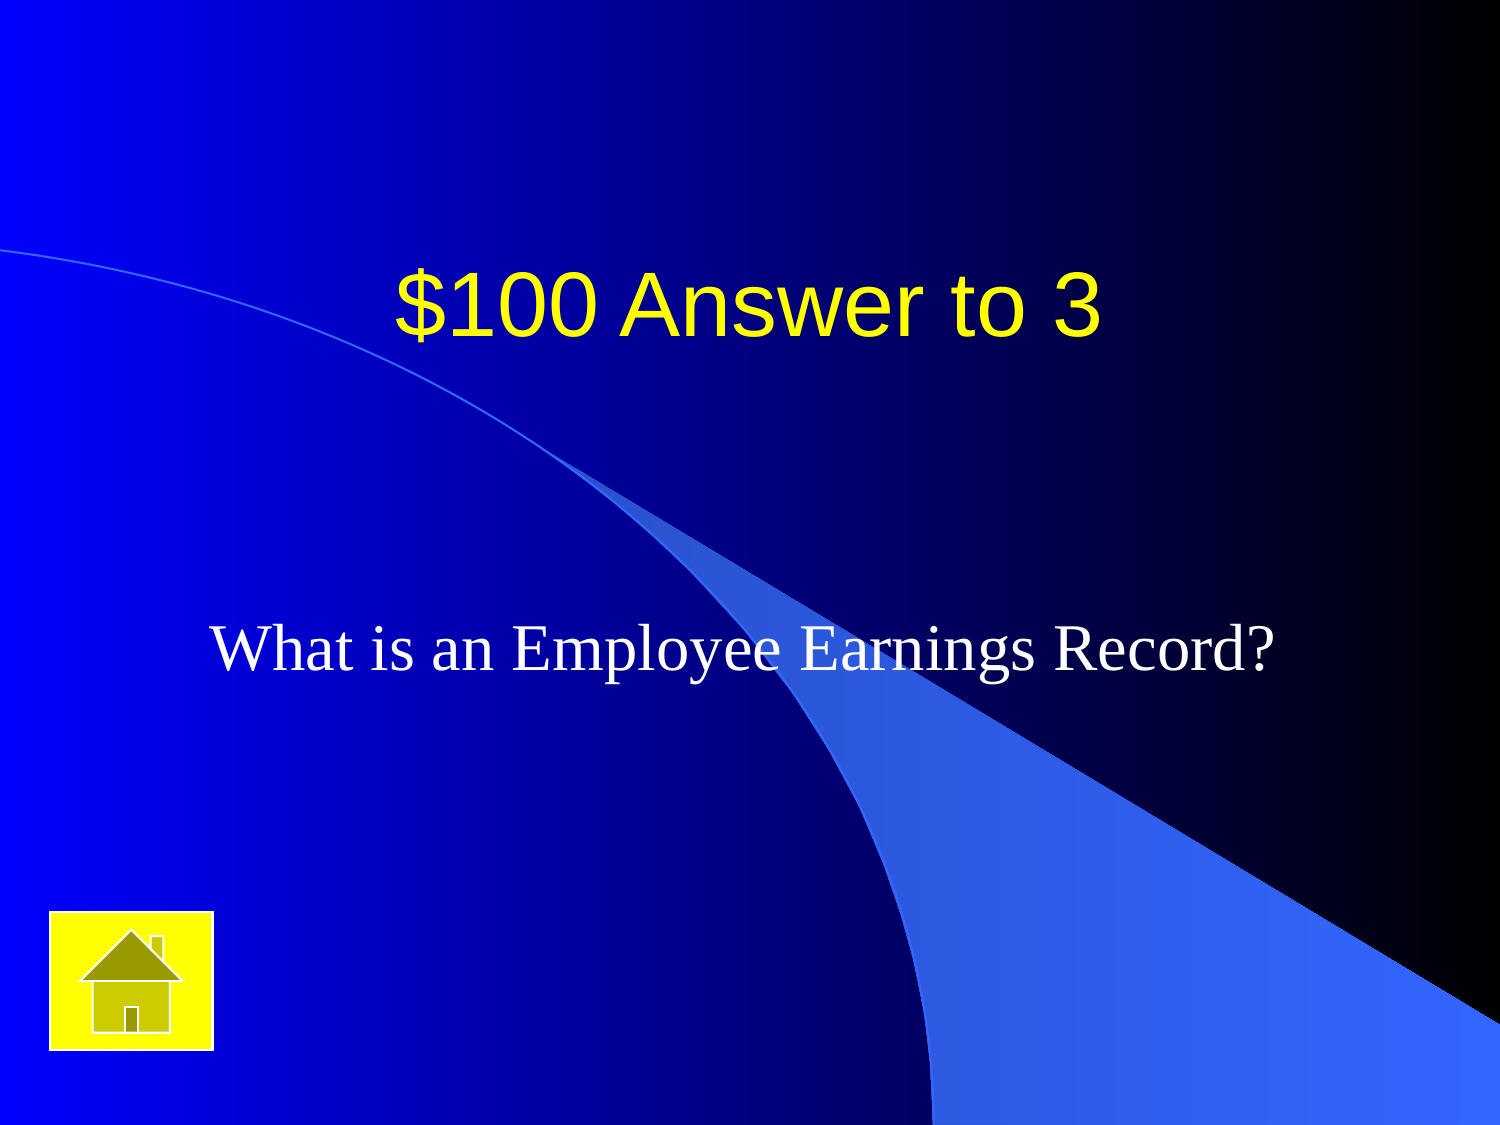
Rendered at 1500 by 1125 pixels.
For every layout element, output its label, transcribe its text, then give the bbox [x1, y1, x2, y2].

title $100 Answer to 3 [112, 174, 1388, 363]
subtitle What is an Employee Earnings Record? [112, 499, 1376, 788]
